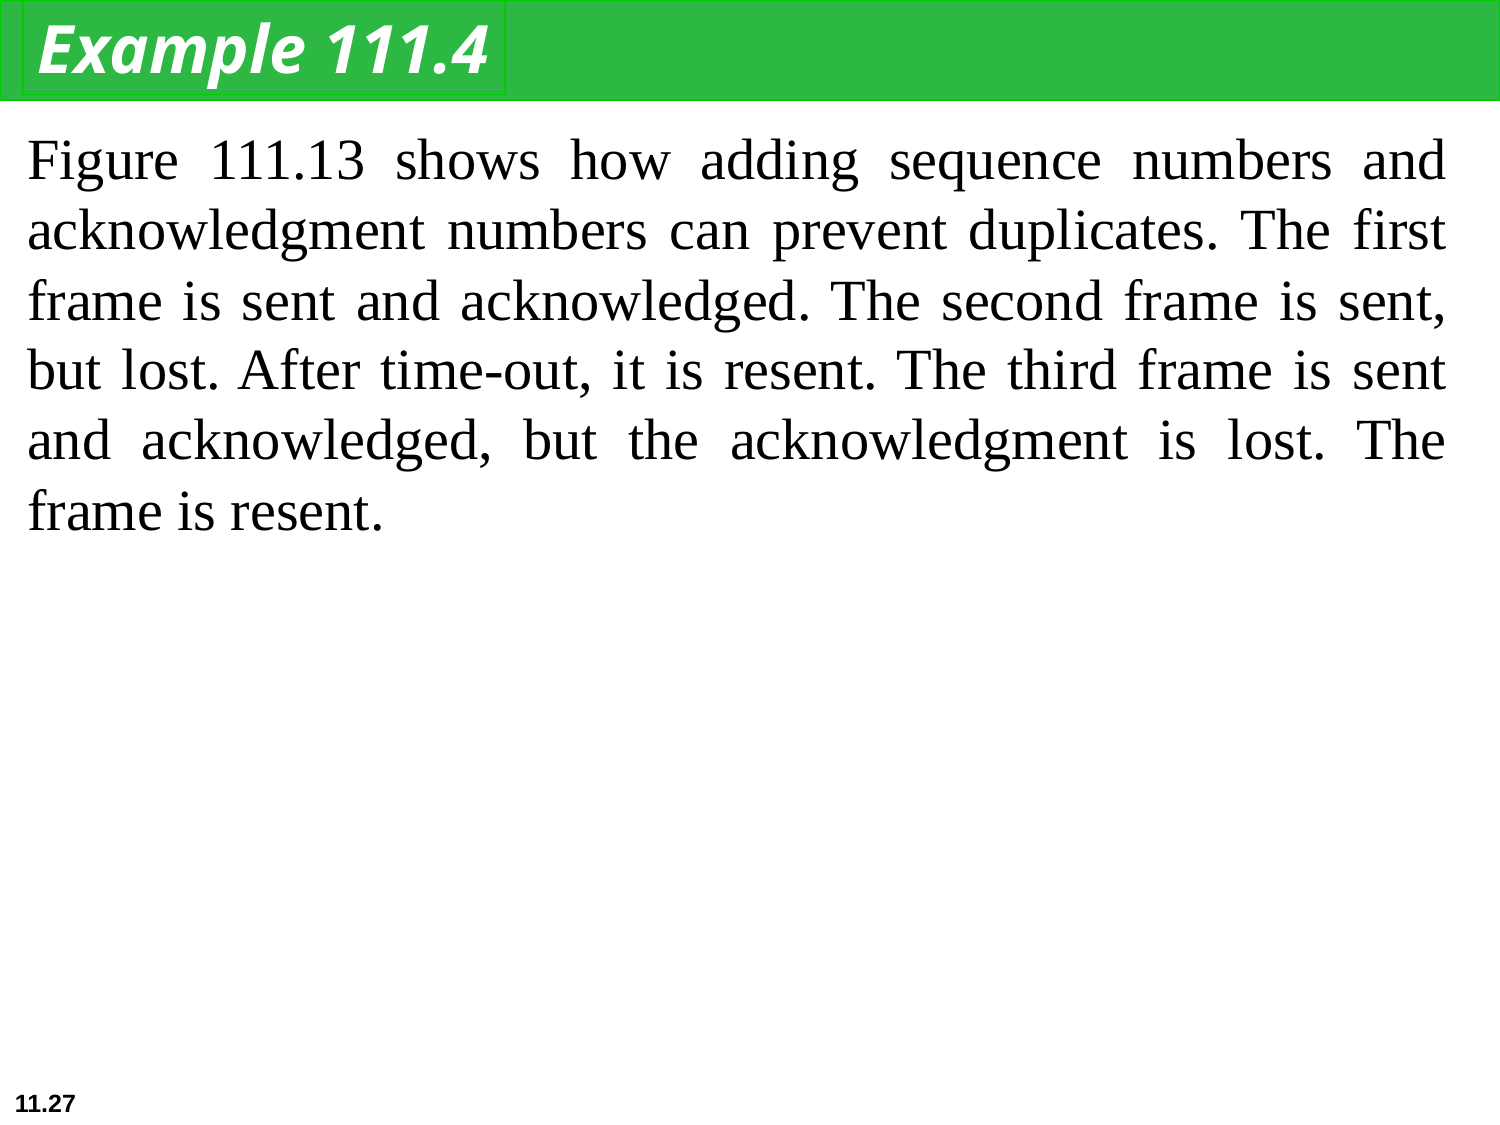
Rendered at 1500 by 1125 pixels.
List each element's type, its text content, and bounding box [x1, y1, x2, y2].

text_box 11.27 [0, 1049, 313, 1125]
text_box Figure 111.13 shows how adding sequence numbers and acknowledgment numbers can prevent duplicates. The first frame is sent and acknowledged. The second frame is sent, but lost. After time-out, it is resent. The third frame is sent and acknowledged, but the acknowledgment is lost. The frame is resent. [12, 114, 1463, 549]
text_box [0, 0, 1500, 101]
